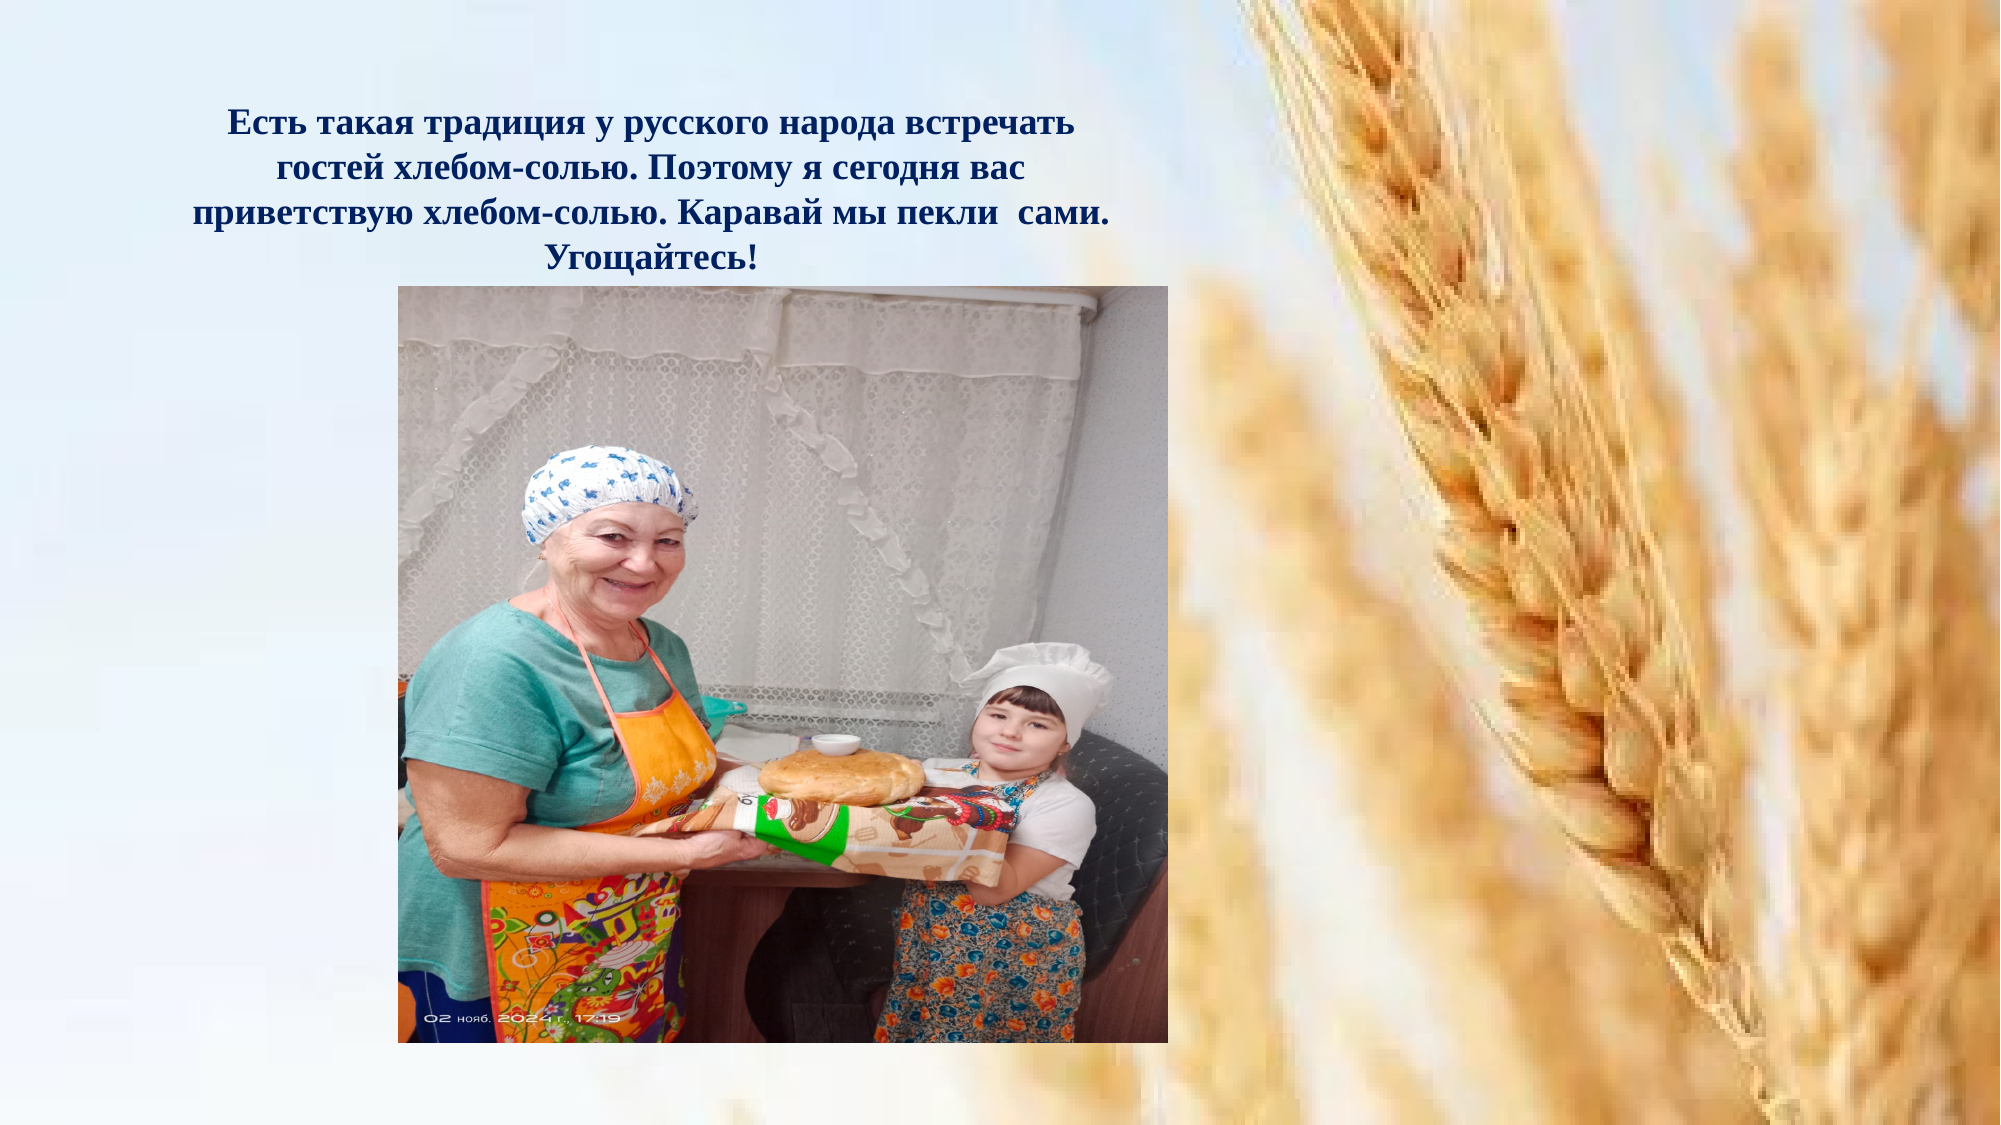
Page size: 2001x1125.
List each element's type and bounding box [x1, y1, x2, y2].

picture [0, 0, 2000, 1125]
list [398, 286, 1168, 1043]
